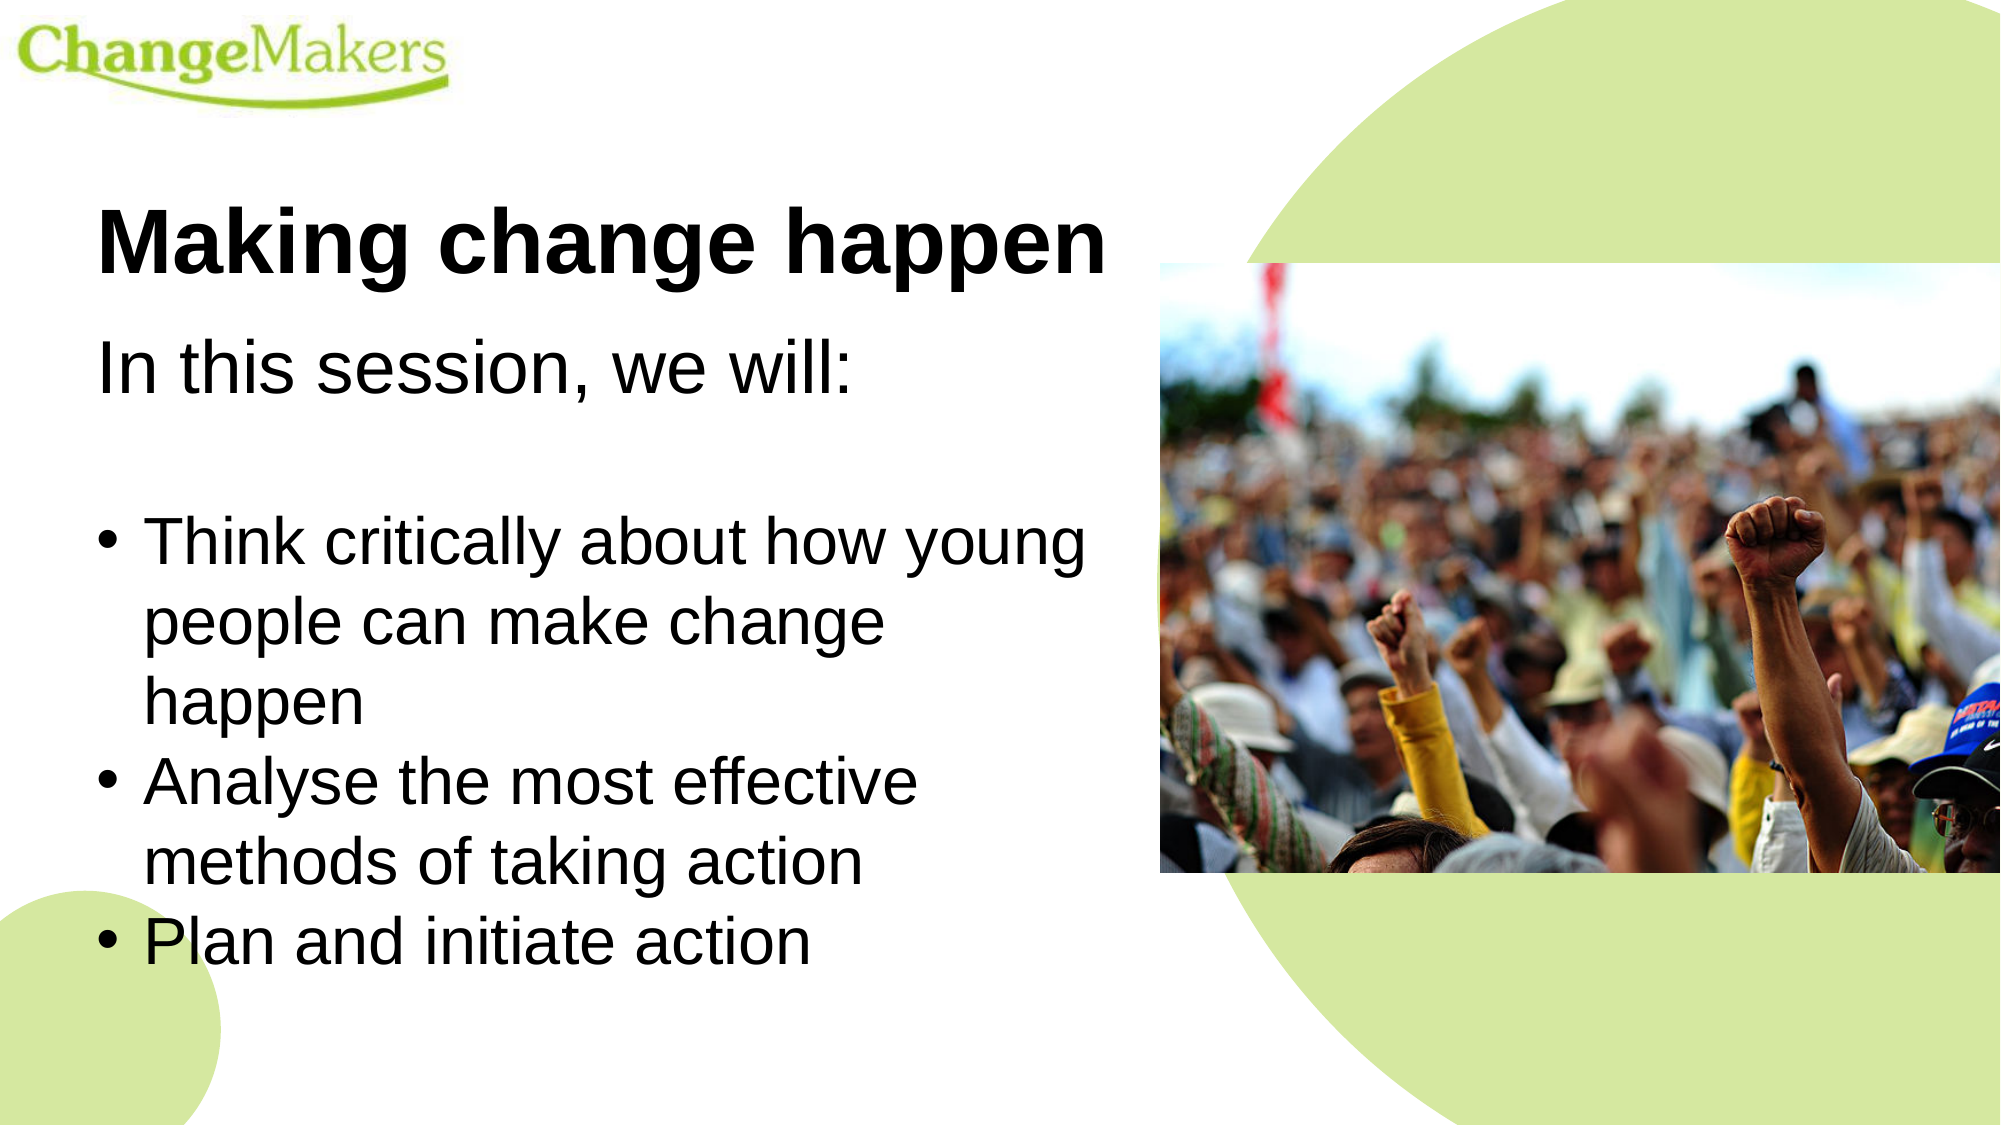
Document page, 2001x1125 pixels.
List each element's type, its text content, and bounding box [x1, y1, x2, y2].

text_box In this session, we will: Think critically about how young people can make change happen Analyse the most effective methods of taking action Plan and initiate action [81, 310, 1127, 986]
picture [0, 15, 508, 118]
picture [1160, 263, 2000, 873]
text_box Making change happen [81, 174, 1240, 300]
